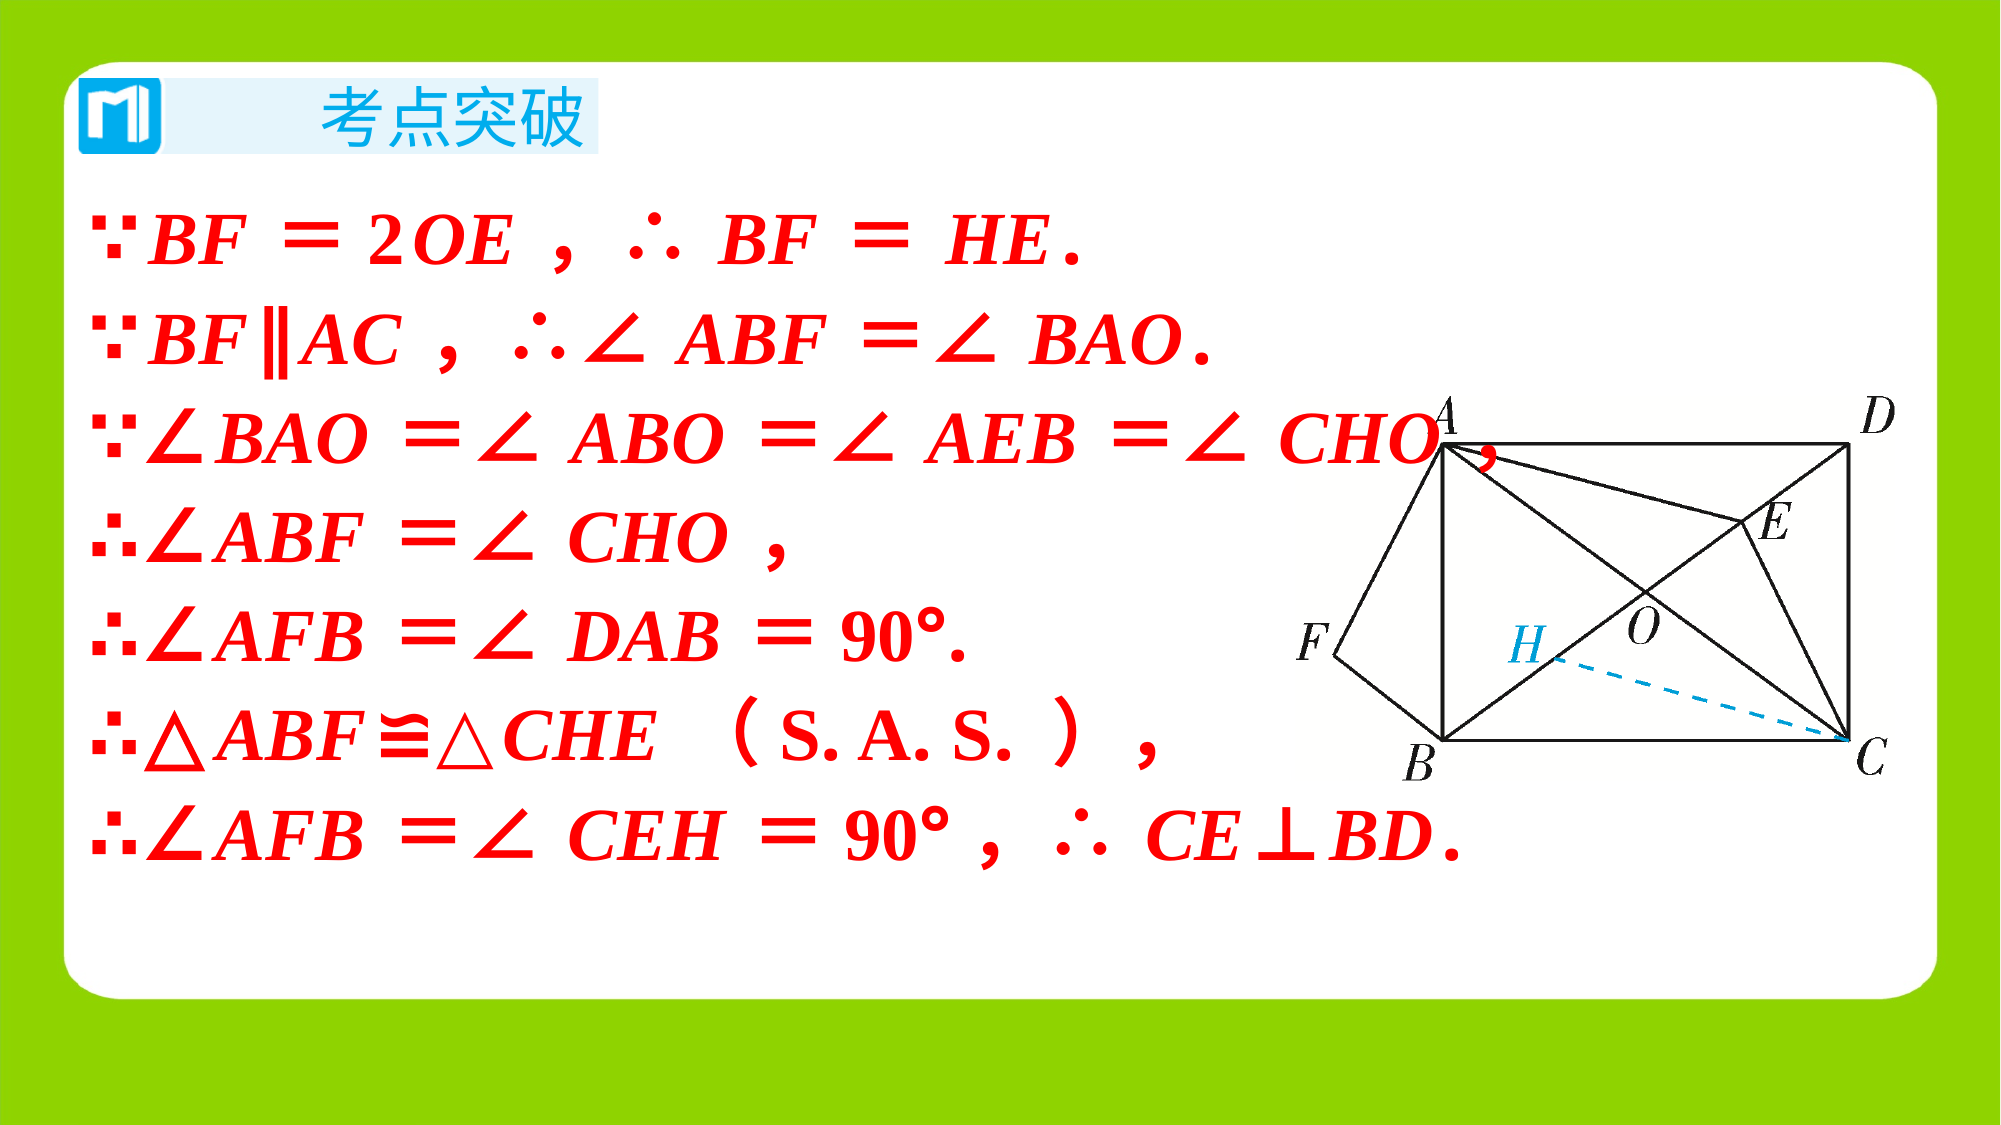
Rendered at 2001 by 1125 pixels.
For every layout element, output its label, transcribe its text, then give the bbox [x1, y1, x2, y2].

text_box ∵BF＝2OE，∴BF＝HE. [88, 189, 1044, 281]
text_box ∴∠ABF＝∠CHO， [88, 487, 816, 579]
text_box ∴∠AFB＝∠DAB＝90°. [88, 586, 997, 678]
picture [0, 0, 2001, 1125]
text_box ∵∠BAO＝∠ABO＝∠AEB＝∠CHO， [88, 388, 1463, 480]
text_box ∴∠AFB＝∠CEH＝90°，∴CE⊥BD. [88, 785, 1486, 876]
text_box ∴△ABF≌△CHE（S. A. S. ）， [88, 685, 1256, 777]
text_box ∵BF∥AC，∴∠ABF＝∠BAO. [88, 289, 1250, 380]
